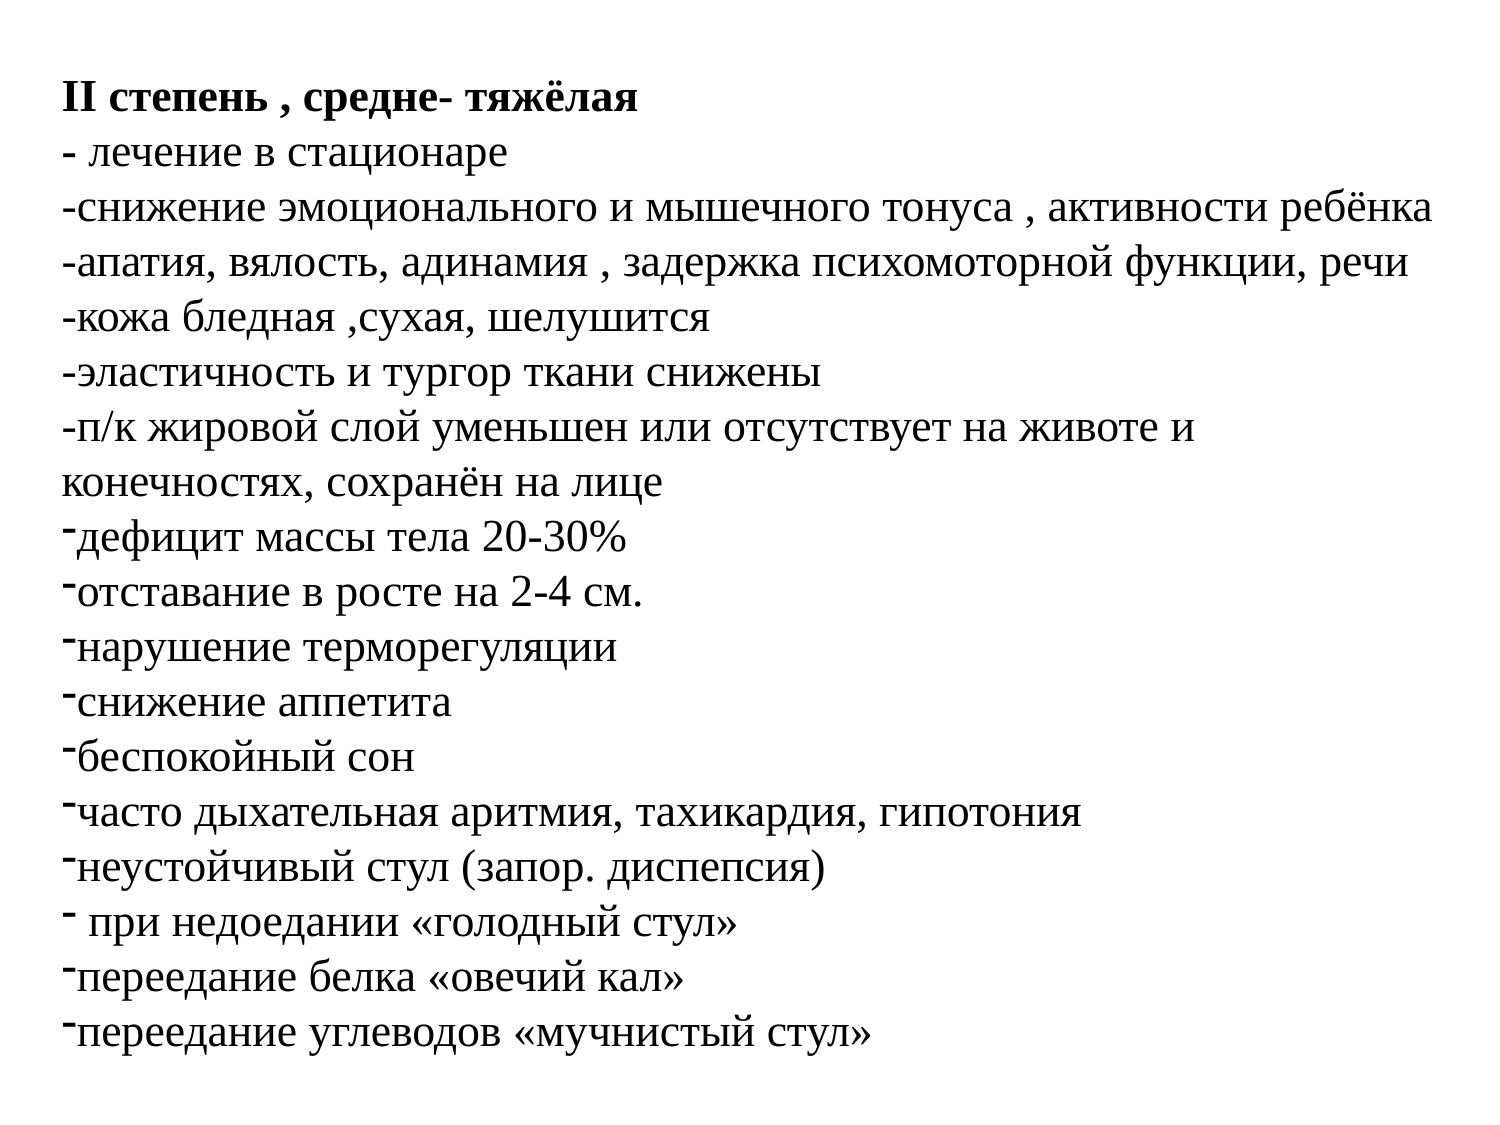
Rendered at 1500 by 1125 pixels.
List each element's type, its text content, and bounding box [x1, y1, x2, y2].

text_box II степень , средне- тяжёлая - лечение в стационаре -снижение эмоционального и мышечного тонуса , активности ребёнка -апатия, вялость, адинамия , задержка психомоторной функции, речи -кожа бледная ,сухая, шелушится -эластичность и тургор ткани снижены -п/к жировой слой уменьшен или отсутствует на животе и конечностях, сохранён на лице дефицит массы тела 20-30% отставание в росте на 2-4 см. нарушение терморегуляции снижение аппетита беспокойный сон часто дыхательная аритмия, тахикардия, гипотония неустойчивый стул (запор. диспепсия) при недоедании «голодный стул» переедание белка «овечий кал» переедание углеводов «мучнистый стул» [46, 58, 1465, 1125]
